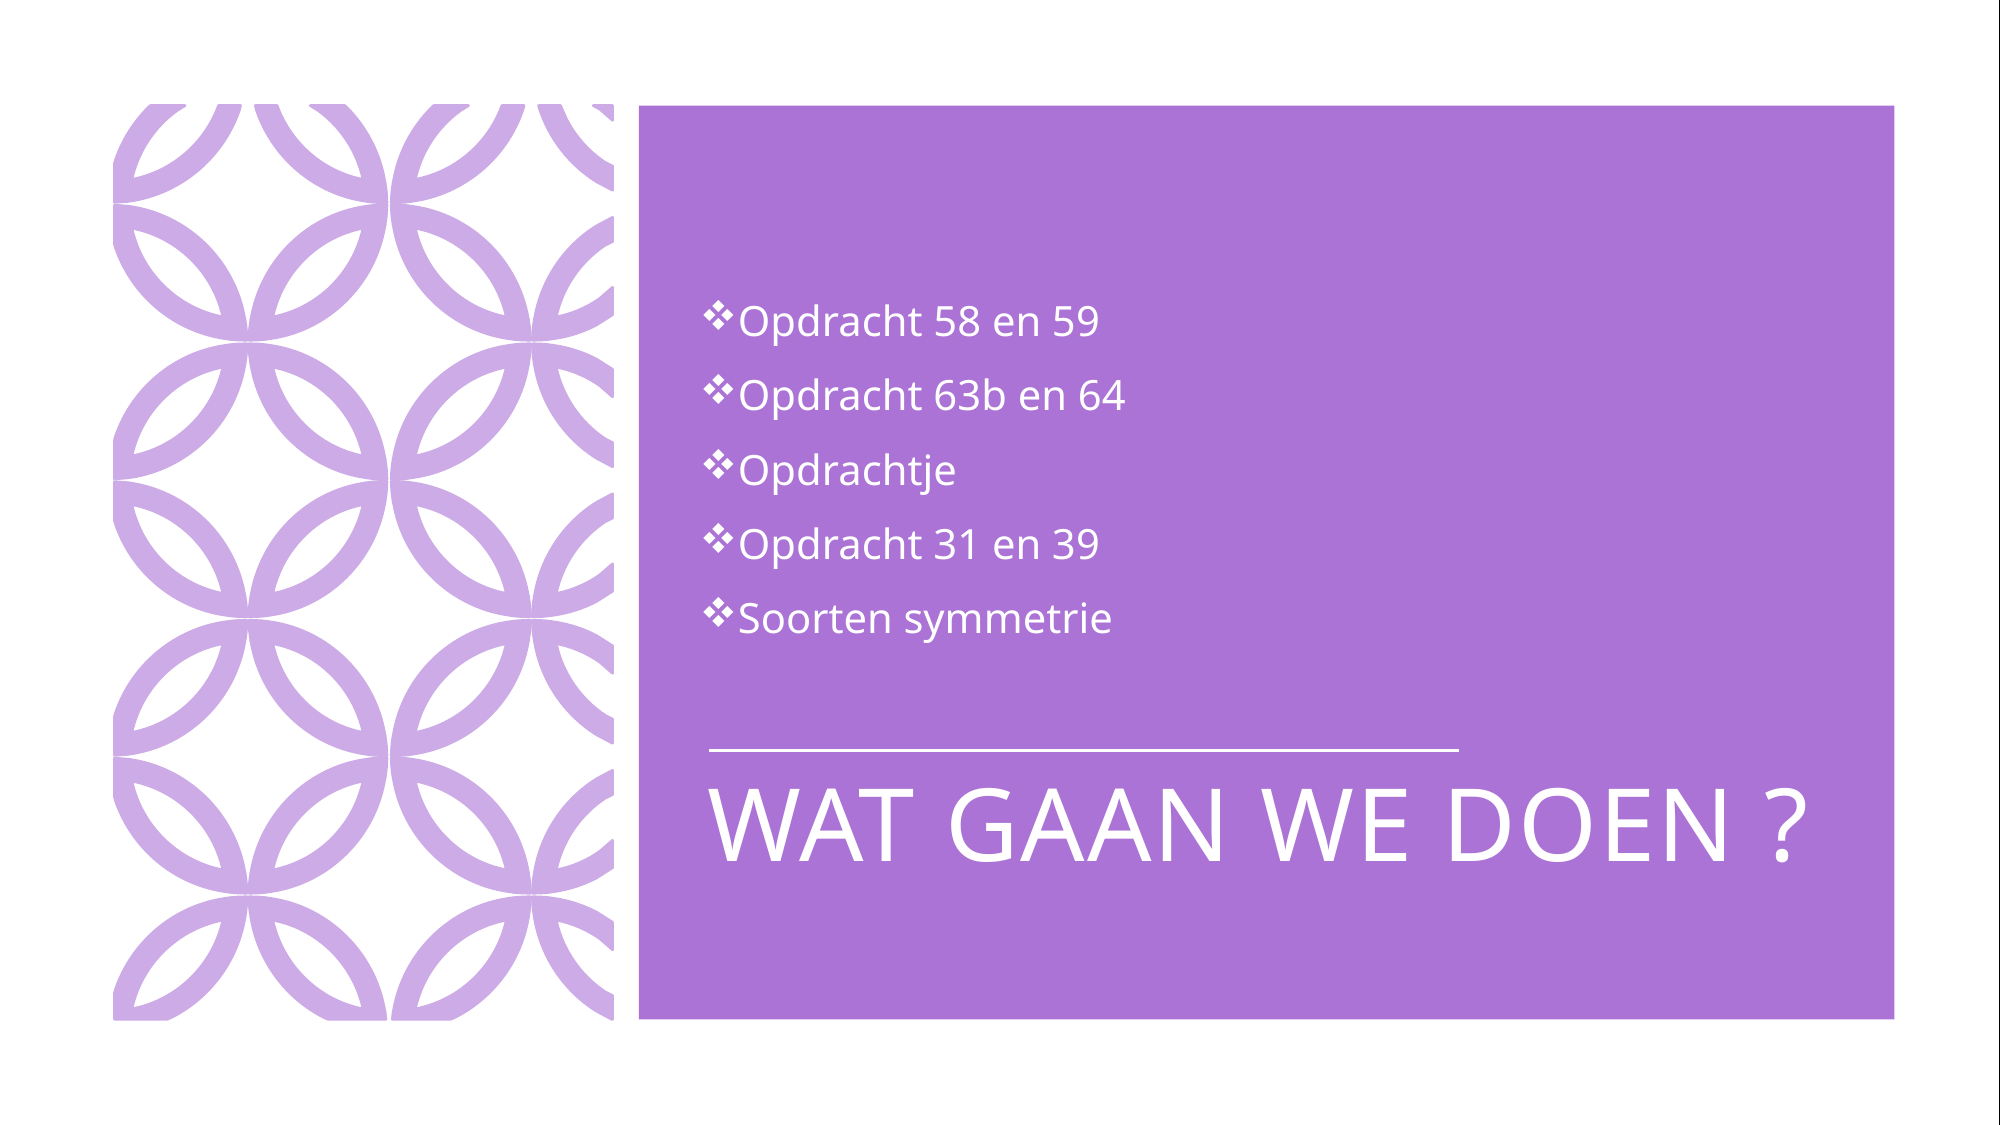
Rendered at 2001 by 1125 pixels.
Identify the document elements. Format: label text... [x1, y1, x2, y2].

title Wat gaan we doen ? [692, 776, 1842, 982]
text_box [0, 0, 2000, 1125]
text_box [638, 104, 1896, 1021]
list Opdracht 58 en 59 Opdracht 63b en 64 Opdrachtje Opdracht 31 en 39 Soorten symmetrie [692, 158, 1842, 725]
text_box [113, 104, 614, 1021]
